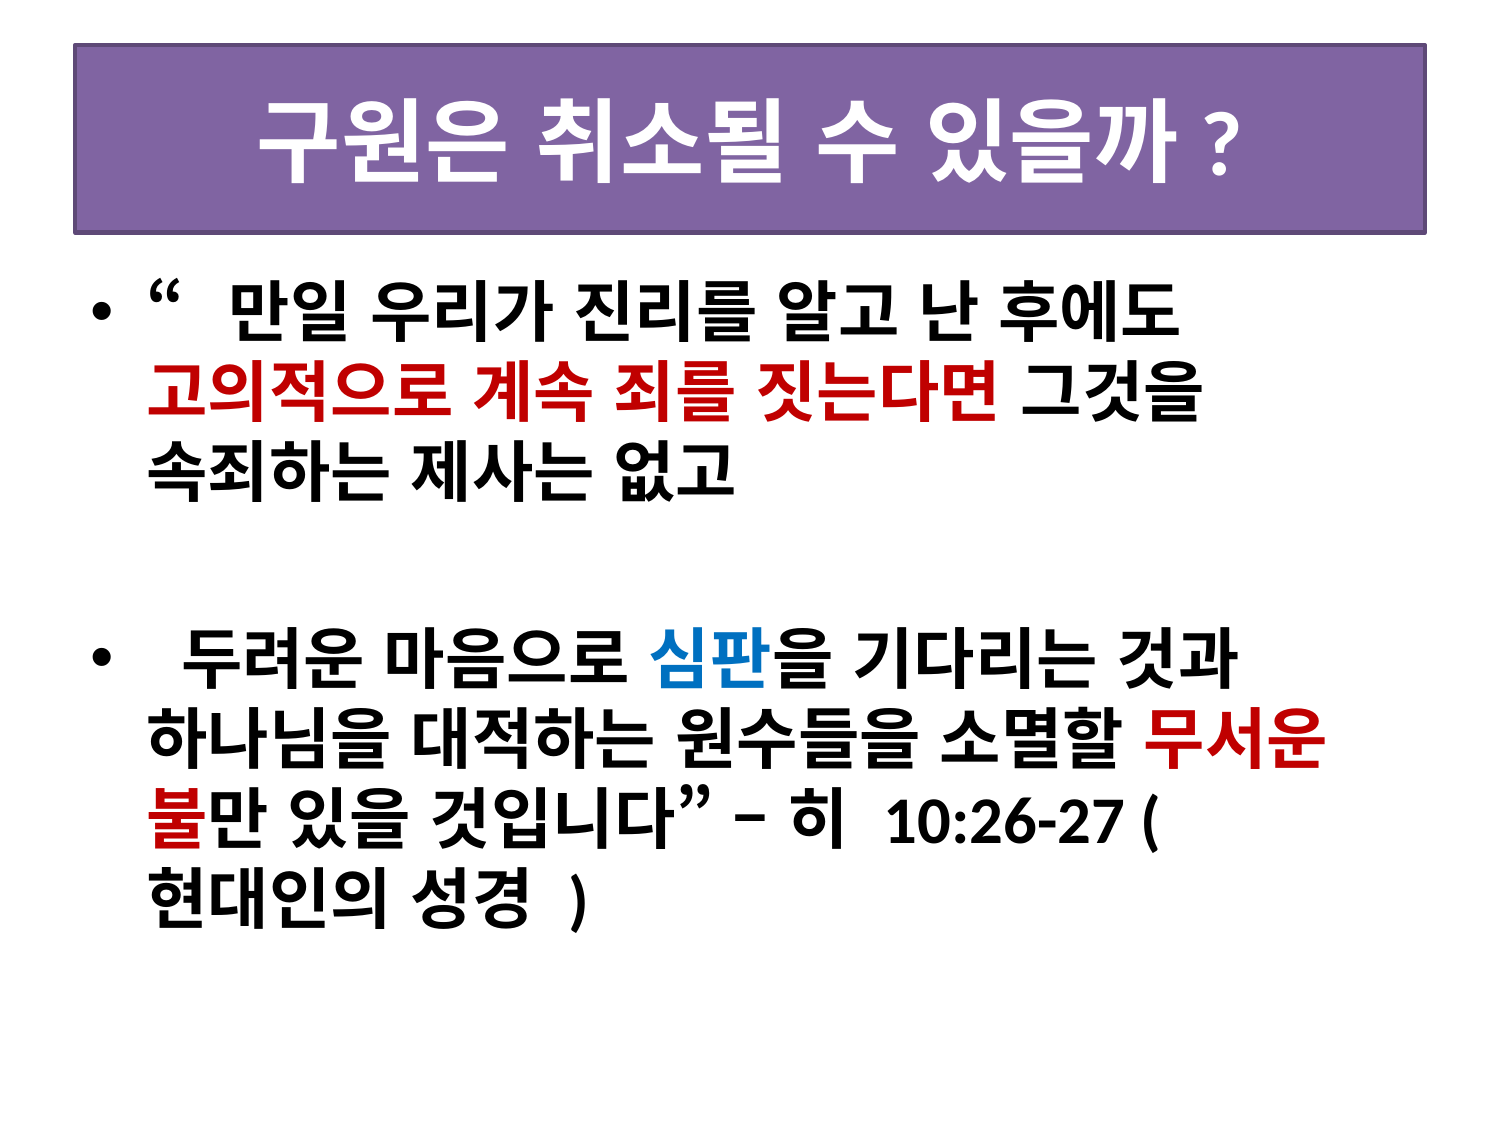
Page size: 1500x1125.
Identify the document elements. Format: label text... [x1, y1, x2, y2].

list “만일 우리가 진리를 알고 난 후에도 고의적으로 계속 죄를 짓는다면 그것을 속죄하는 제사는 없고 두려운 마음으로 심판을 기다리는 것과 하나님을 대적하는 원수들을 소멸할 무서운 불만 있을 것입니다” – 히 10:26-27 ( 현대인의 성경 ) [75, 262, 1425, 1005]
title 구원은 취소될 수 있을까? [73, 43, 1427, 235]
